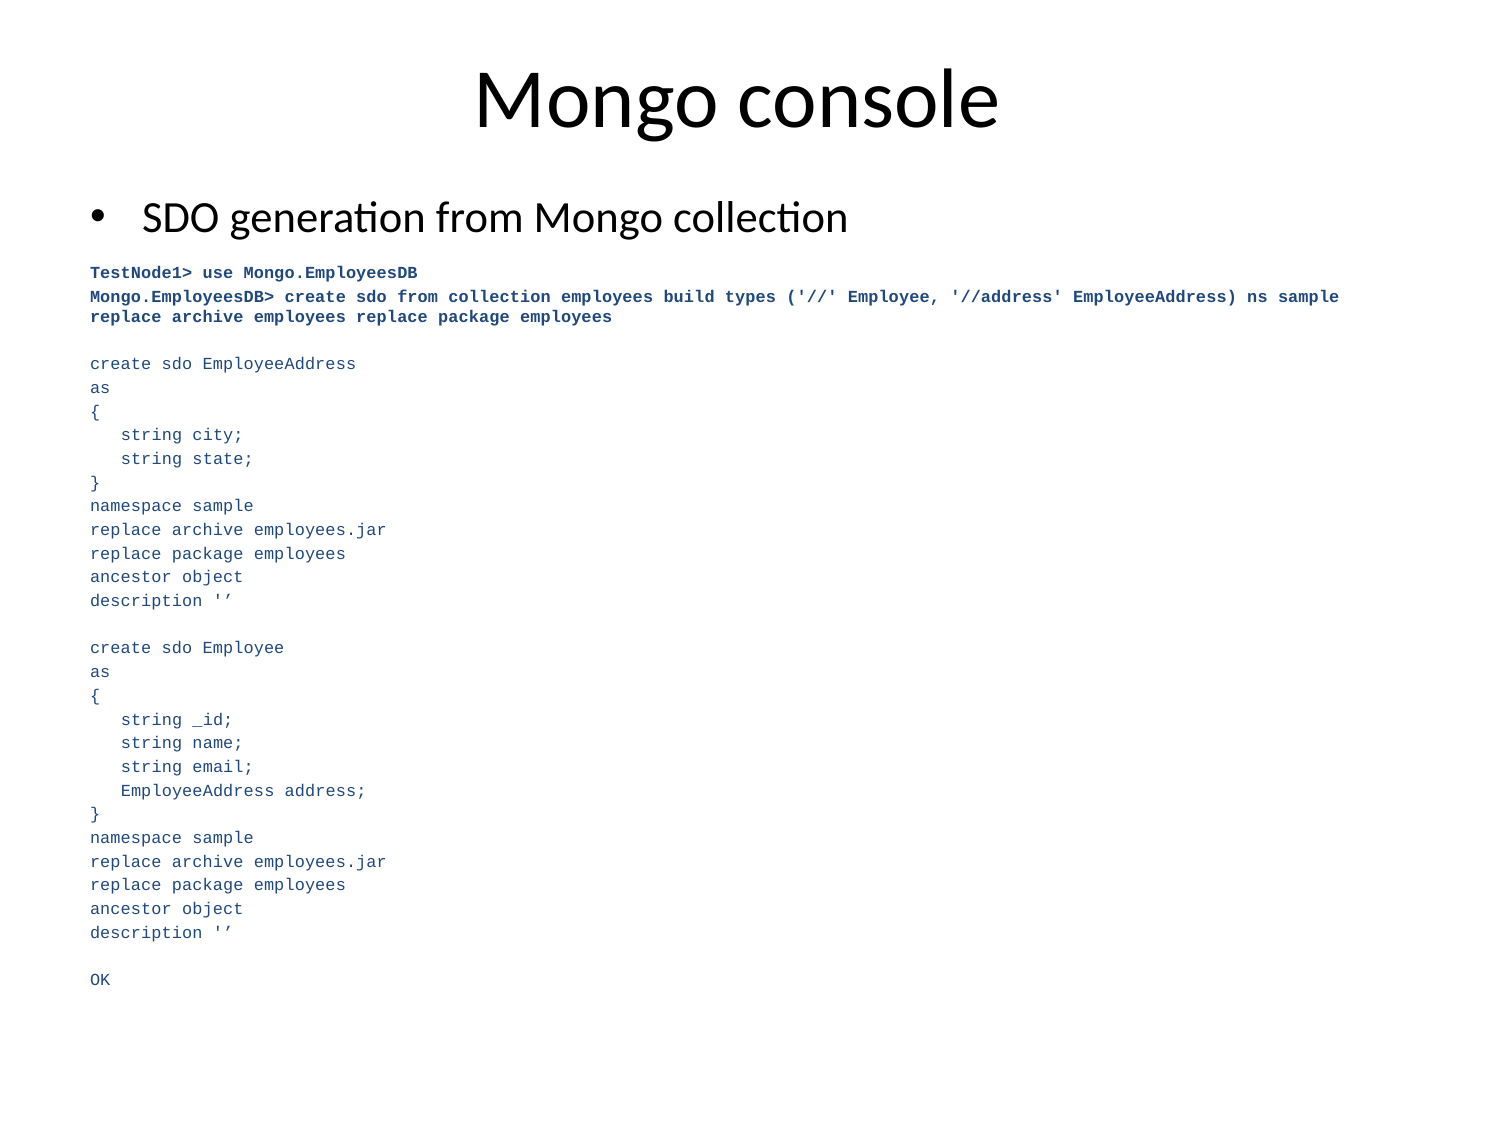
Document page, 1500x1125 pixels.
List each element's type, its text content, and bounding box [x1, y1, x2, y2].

list SDO generation from Mongo collection TestNode1> use Mongo.EmployeesDB Mongo.EmployeesDB> create sdo from collection employees build types ('//' Employee, '//address' EmployeeAddress) ns sample replace archive employees replace package employees create sdo EmployeeAddress as { string city; string state; } namespace sample replace archive employees.jar replace package employees ancestor object description '’ create sdo Employee as { string _id; string name; string email; EmployeeAddress address; } namespace sample replace archive employees.jar replace package employees ancestor object description '’ OK [75, 180, 1425, 1005]
title Mongo console [75, 35, 1425, 153]
